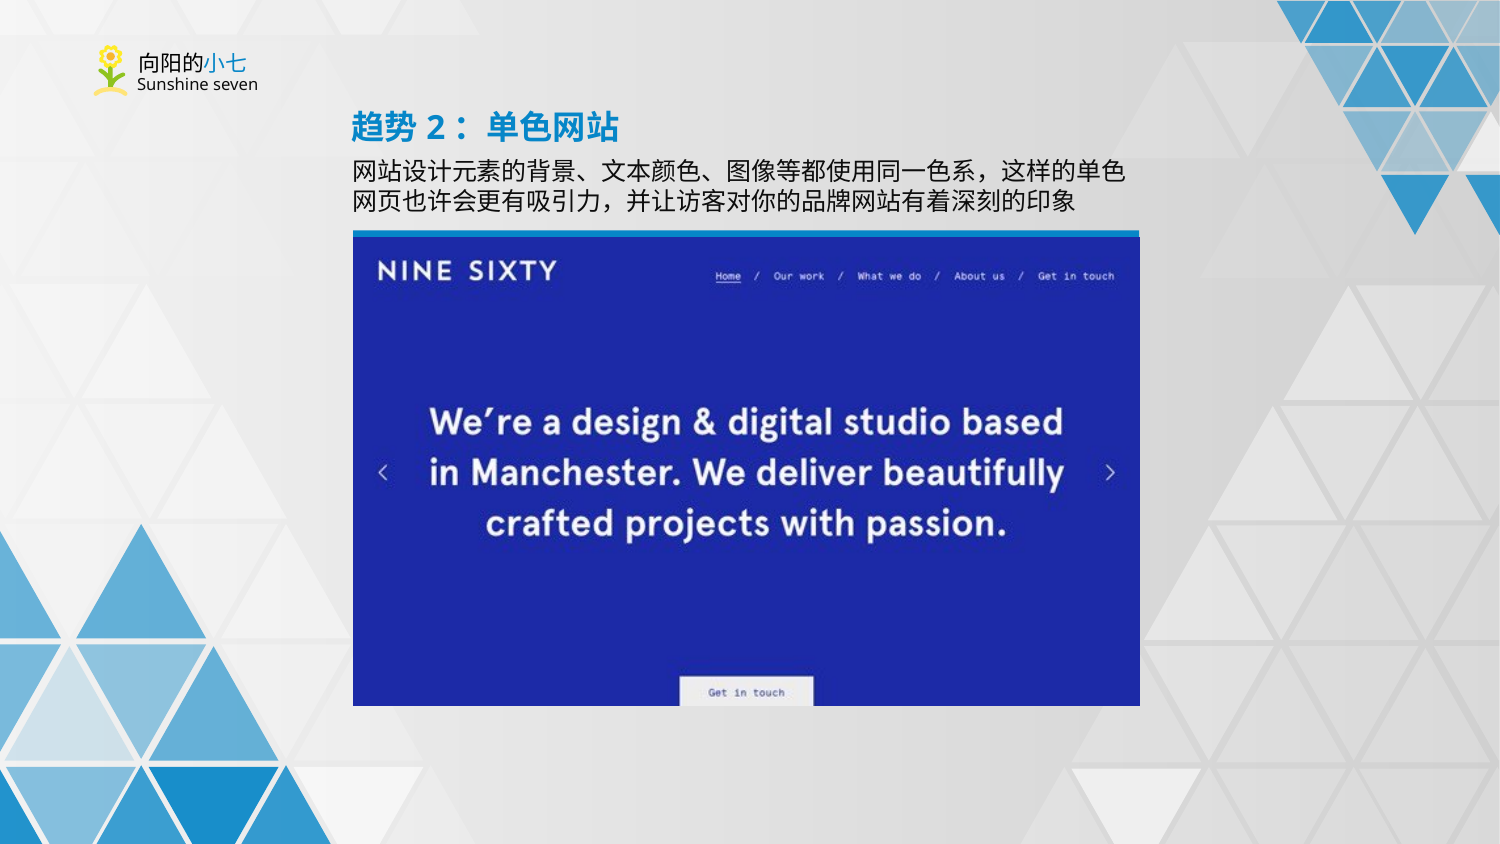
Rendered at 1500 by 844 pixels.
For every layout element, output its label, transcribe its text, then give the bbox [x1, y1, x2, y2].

text_box [351, 228, 1141, 239]
picture [352, 238, 1140, 706]
text_box 网站设计元素的背景、文本颜色、图像等都使用同一色系，这样的单色网页也许会更有吸引力，并让访客对你的品牌网站有着深刻的印象 [337, 148, 1158, 223]
text_box 趋势2：单色网站 [337, 98, 1001, 148]
